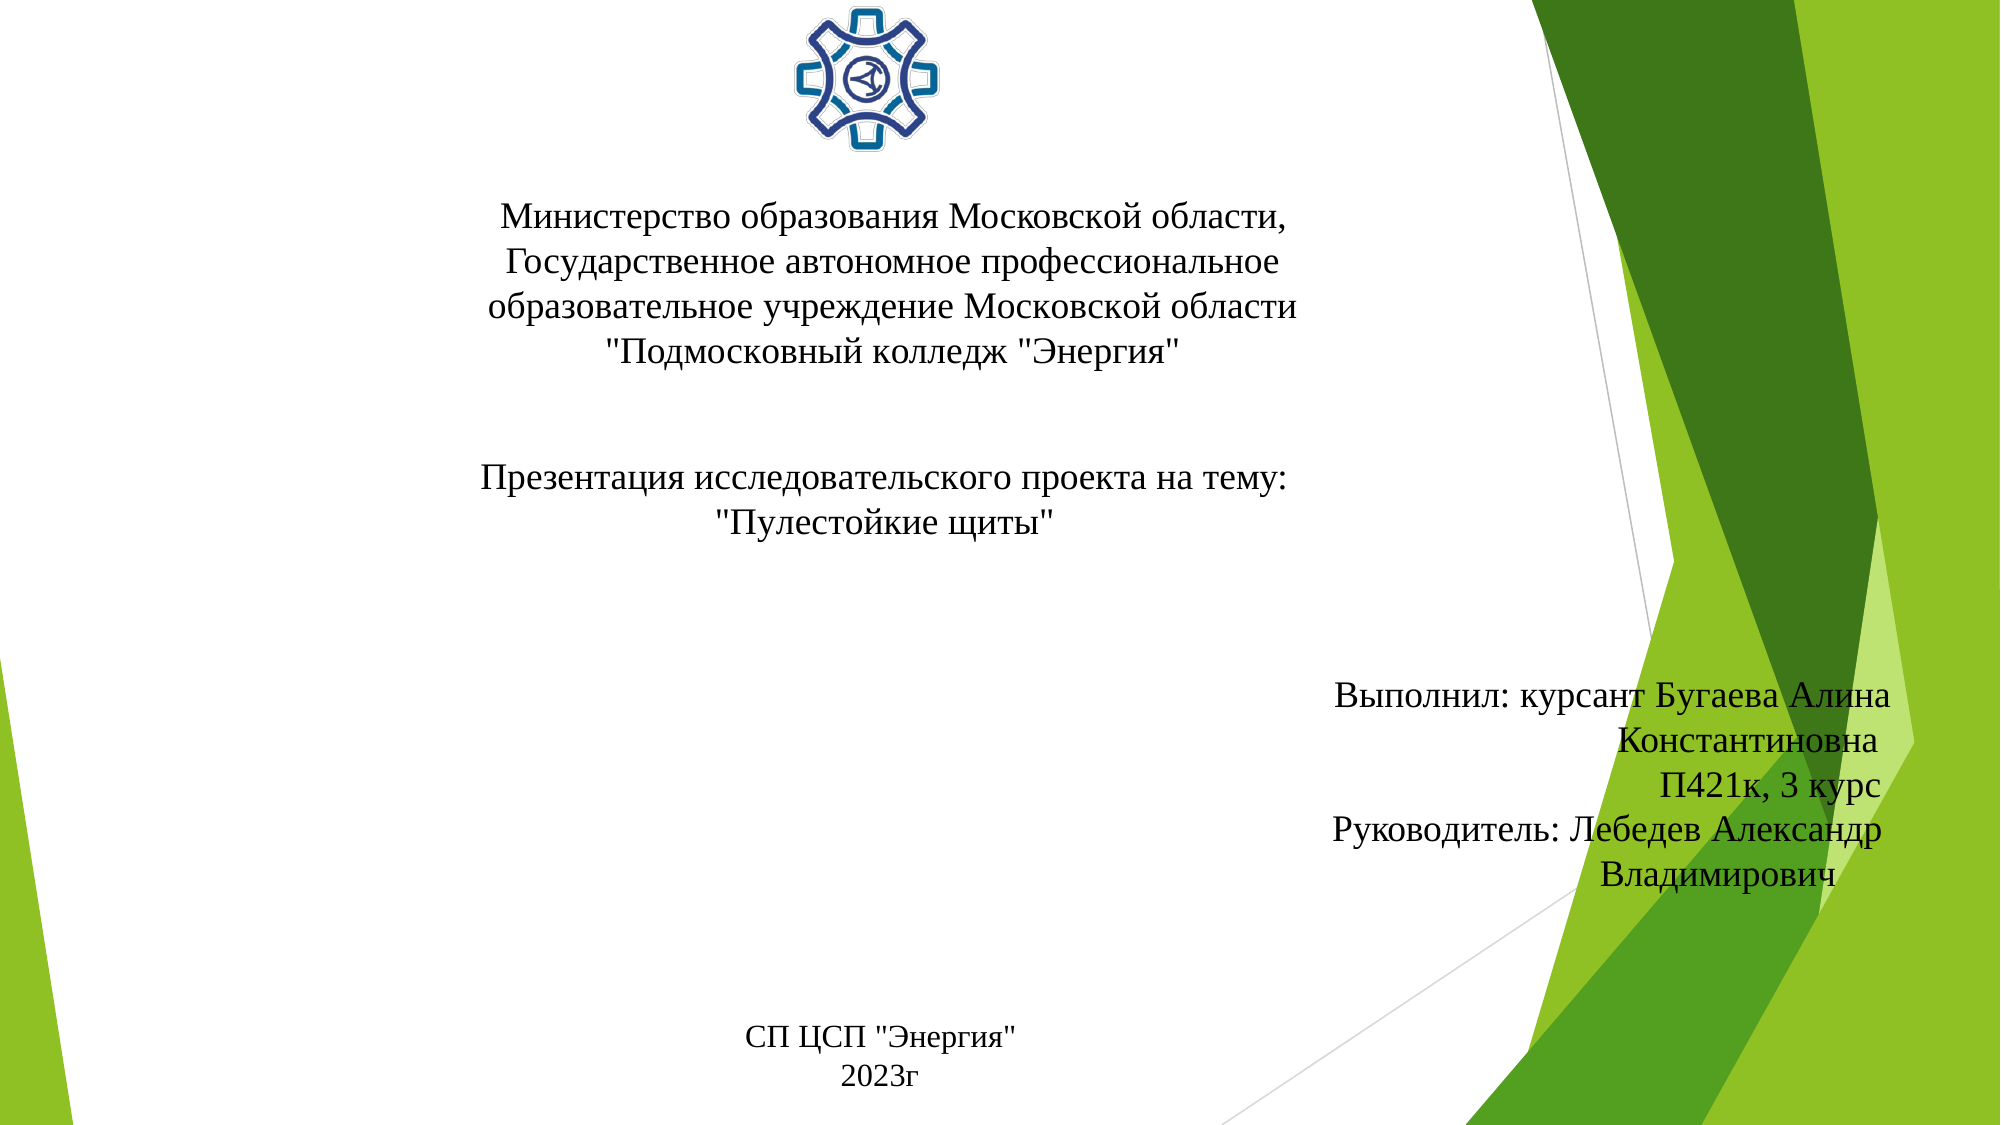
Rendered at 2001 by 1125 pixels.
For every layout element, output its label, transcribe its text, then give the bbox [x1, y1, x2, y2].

text_box Выполнил: курсант Бугаева Алина Константиновна П421к, 3 курс Руководитель: Лебедев Александр Владимирович [1332, 669, 1896, 894]
text_box [787, 0, 946, 158]
text_box Министерство образования Московской области, Государственное автономное профессиональное образовательное учреждение Московской области "Подмосковный колледж "Энергия" [485, 190, 1298, 371]
text_box СП ЦСП "Энергия" 2023г [743, 1014, 1023, 1093]
text_box Презентация исследовательского проекта на тему: "Пулестойкие щиты" [478, 451, 1291, 542]
